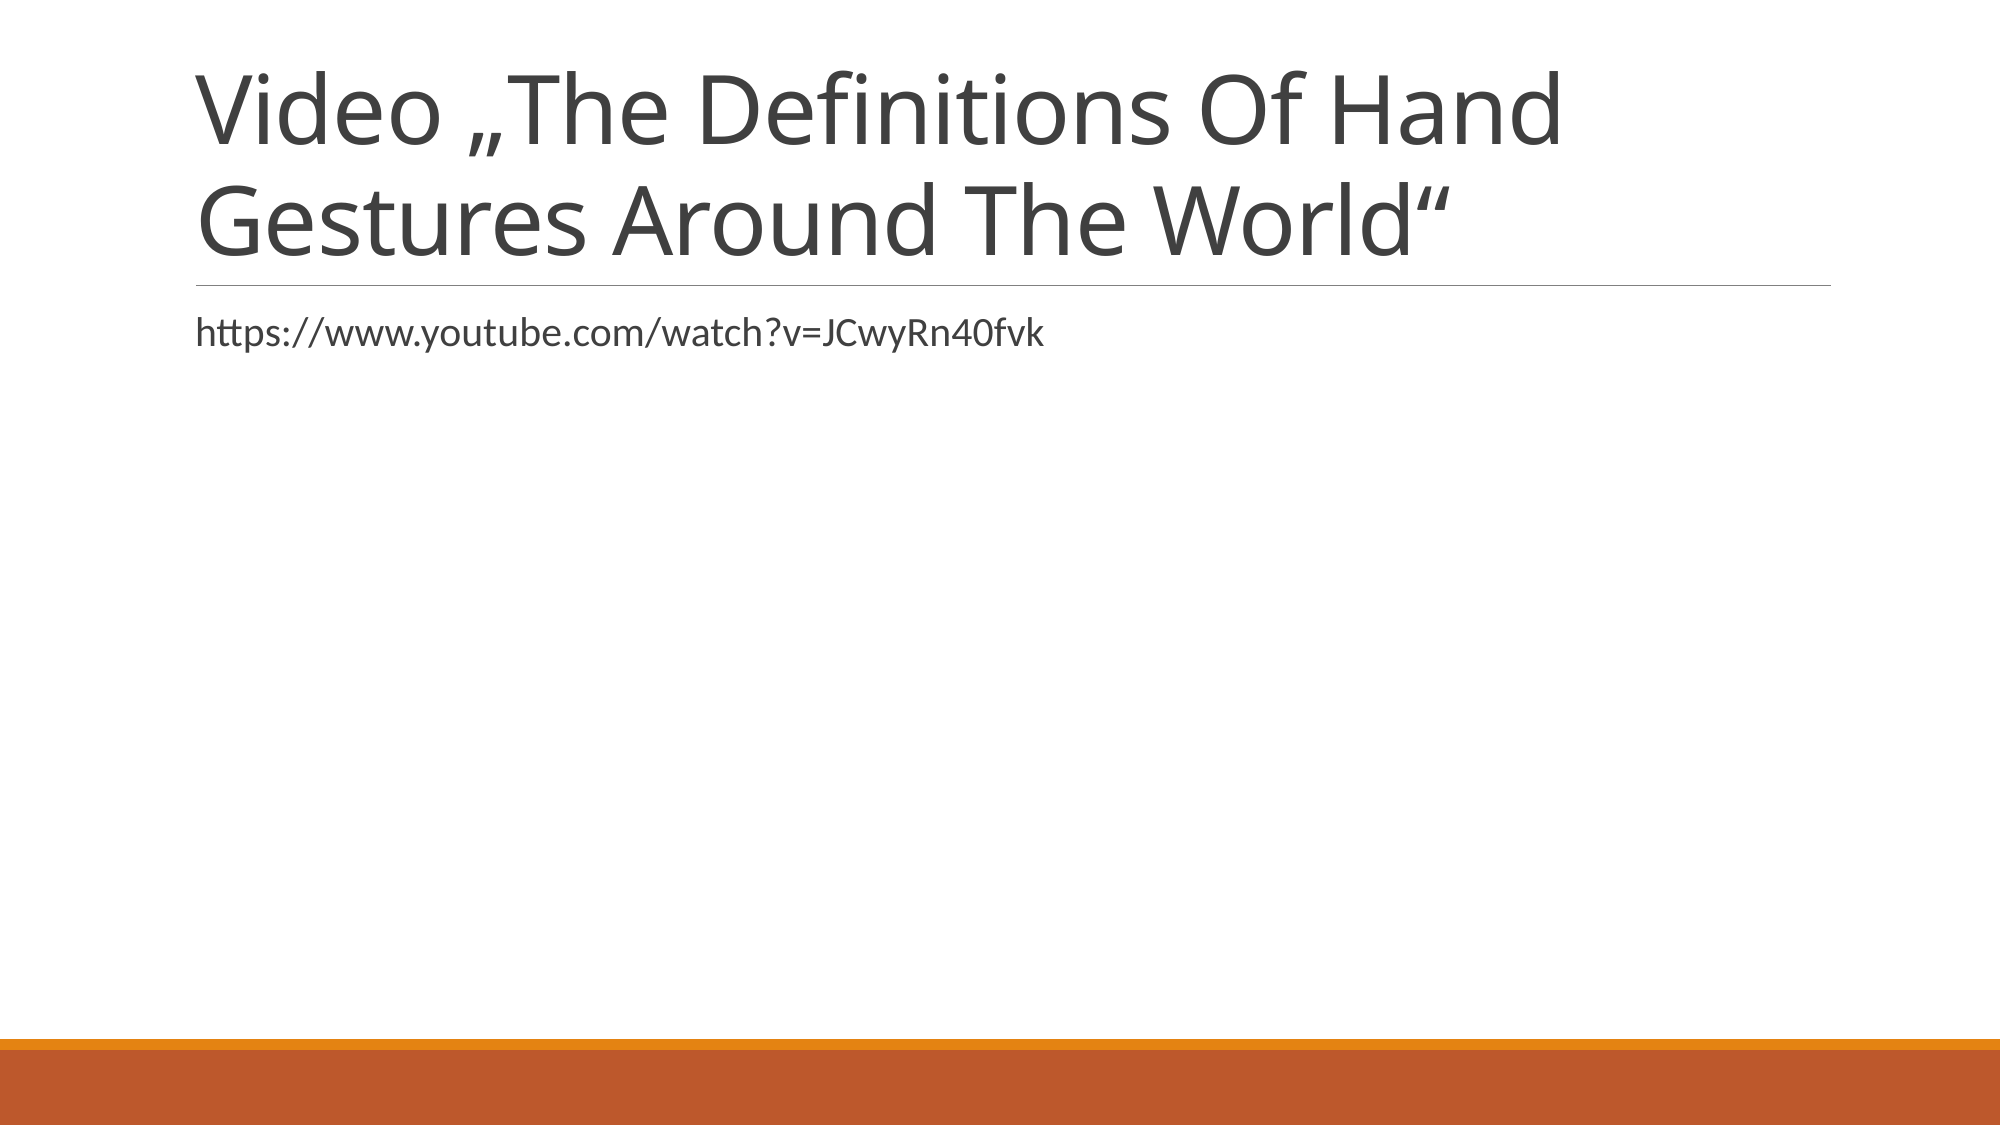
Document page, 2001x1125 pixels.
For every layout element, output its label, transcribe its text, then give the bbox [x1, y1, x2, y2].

title Video „The Definitions Of Hand Gestures Around The World“ [180, 47, 1830, 285]
list https://www.youtube.com/watch?v=JCwyRn40fvk [180, 302, 1830, 963]
